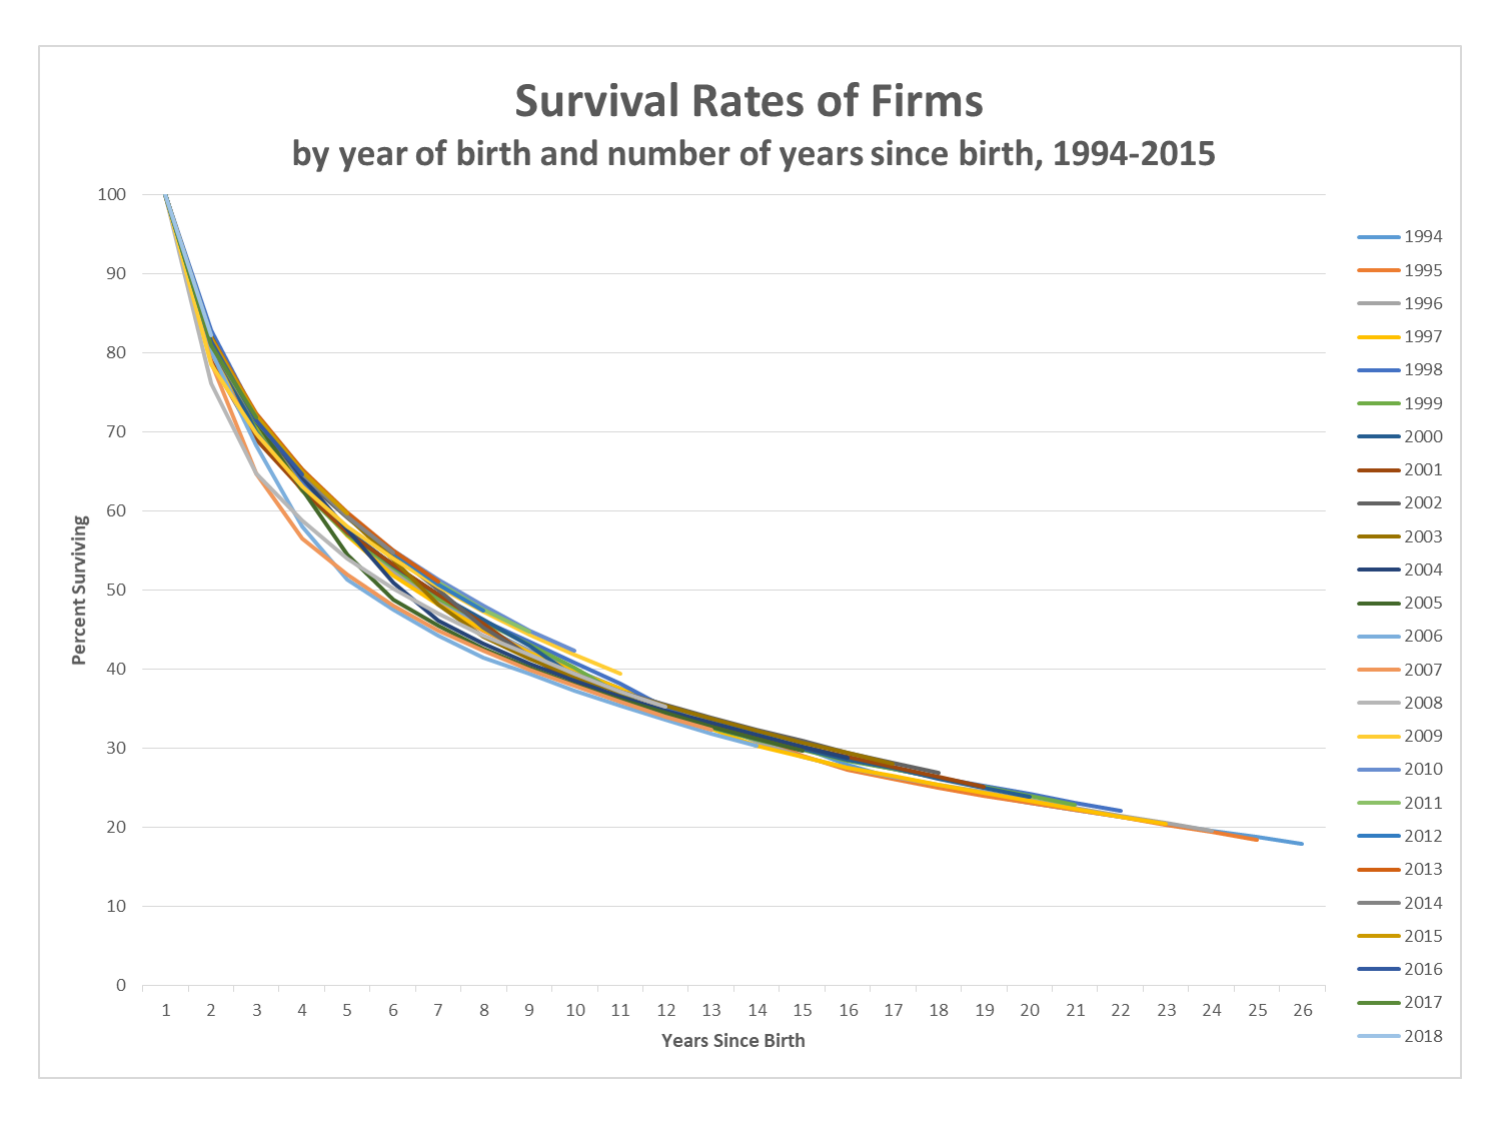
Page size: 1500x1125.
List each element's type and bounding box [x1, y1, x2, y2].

picture [38, 45, 1462, 1080]
